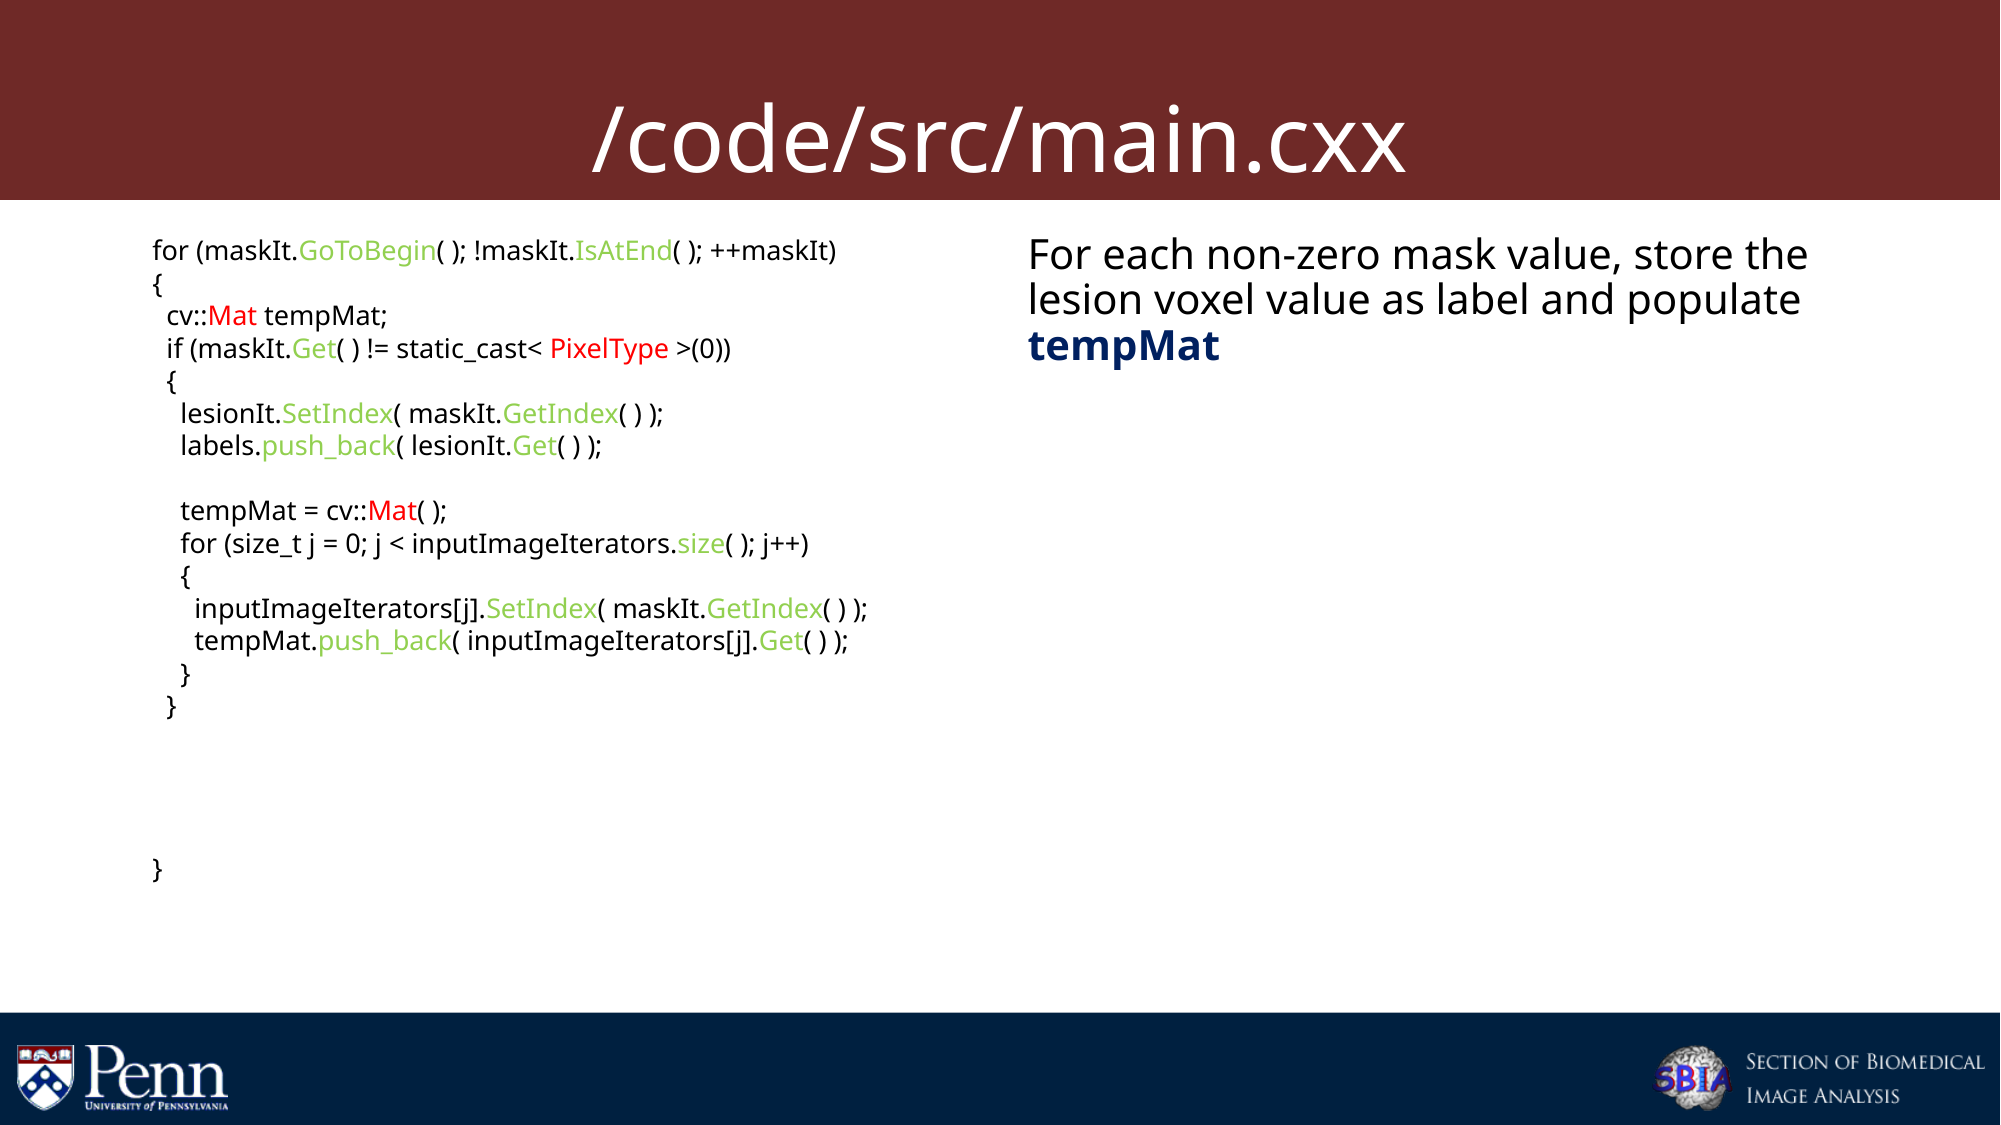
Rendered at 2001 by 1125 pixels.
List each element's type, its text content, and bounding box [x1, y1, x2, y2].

picture [1652, 1044, 1985, 1112]
list For each non-zero mask value, store the lesion voxel value as label and populate tempMat [1012, 226, 1863, 987]
list for (maskIt.GoToBegin( ); !maskIt.IsAtEnd( ); ++maskIt) { cv::Mat tempMat; if (maskIt.Get( ) != static_cast< PixelType >(0)) { lesionIt.SetIndex( maskIt.GetIndex( ) ); labels.push_back( lesionIt.Get( ) ); tempMat = cv::Mat( ); for (size_t j = 0; j < inputImageIterators.size( ); j++) { inputImageIterators[j].SetIndex( maskIt.GetIndex( ) ); tempMat.push_back( inputImageIterators[j].Get( ) ); } } if (tempMat.cols > 0) { training_data.push_back( tempMat.t( ) ); } } [137, 226, 985, 987]
picture [17, 1045, 228, 1111]
title /code/src/main.cxx [137, 0, 1863, 200]
